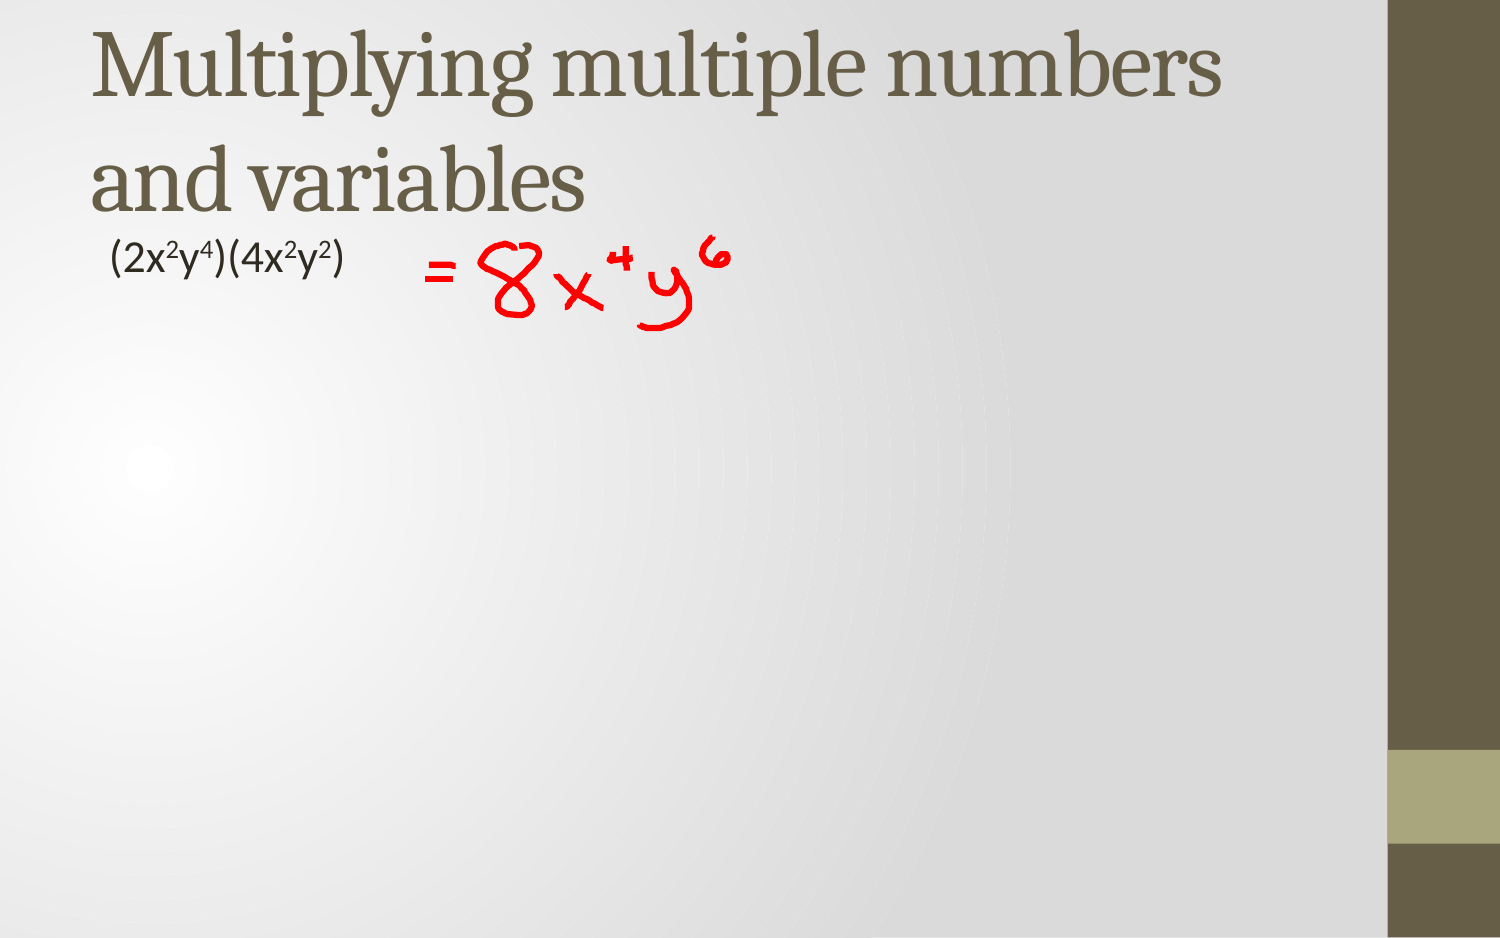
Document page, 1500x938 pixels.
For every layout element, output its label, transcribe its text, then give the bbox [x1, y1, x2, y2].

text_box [424, 236, 729, 329]
title Multiplying multiple numbers and variables [75, 37, 1325, 194]
list (2x2y4)(4x2y2) [75, 218, 1325, 875]
